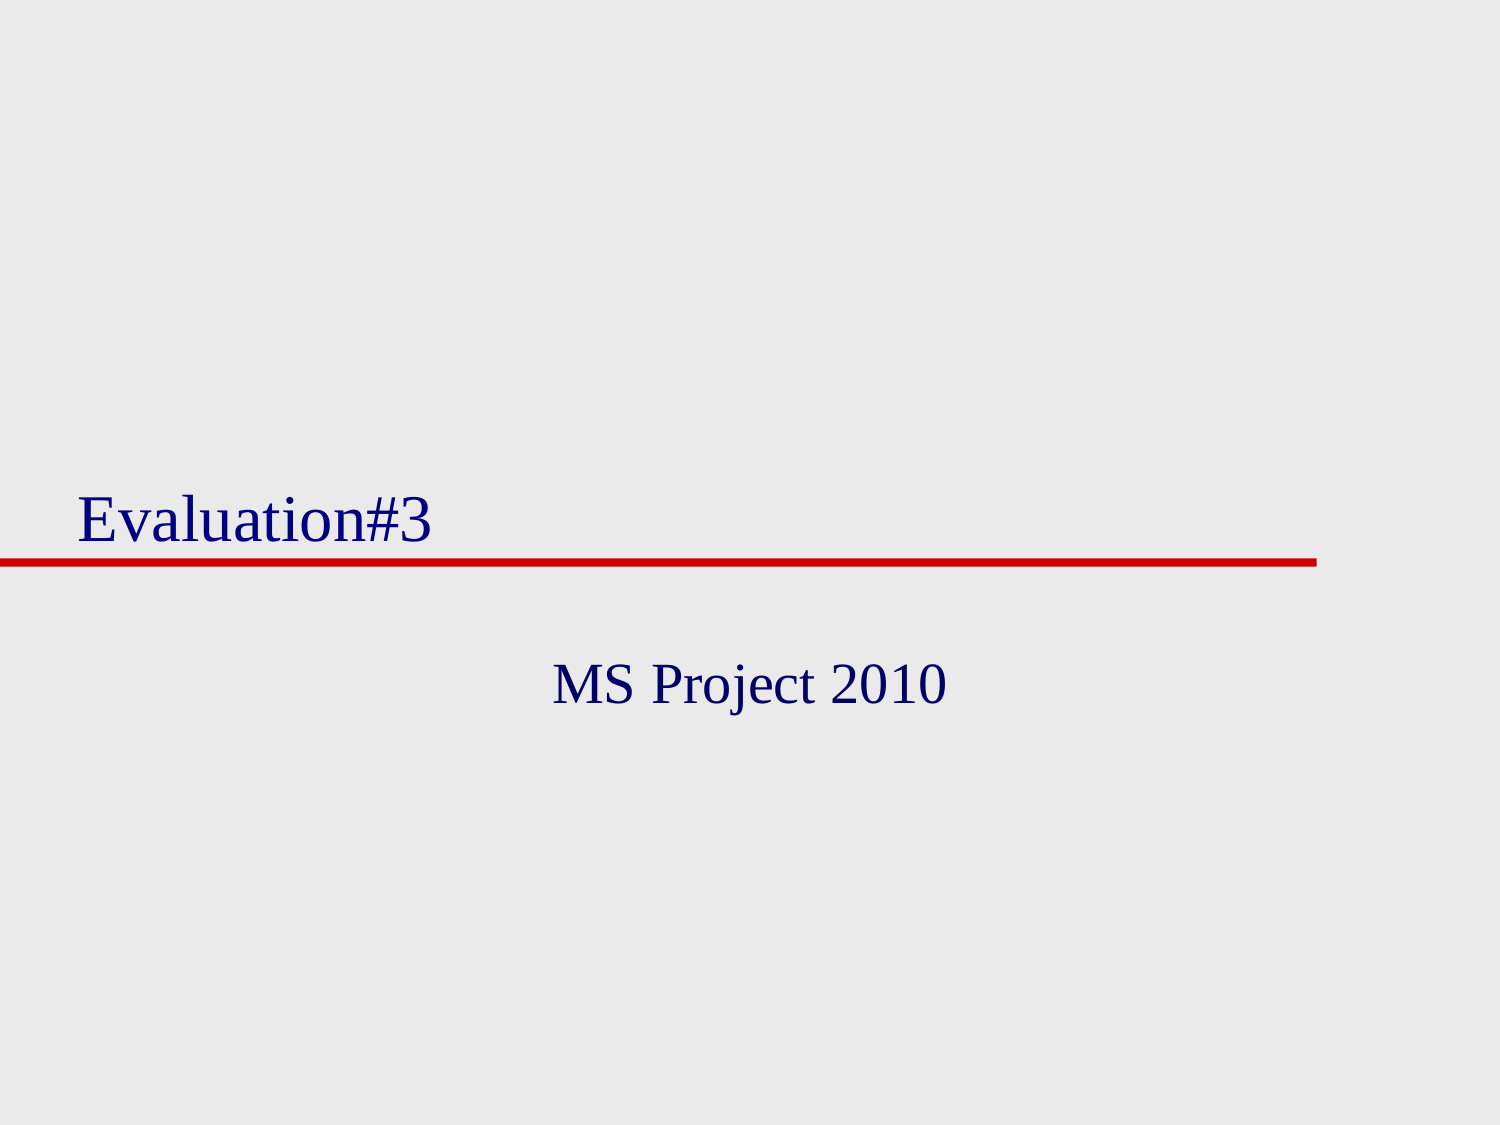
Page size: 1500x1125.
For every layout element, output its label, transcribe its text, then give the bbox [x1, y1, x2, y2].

title Evaluation#3 [62, 374, 1338, 563]
subtitle MS Project 2010 [224, 637, 1276, 926]
